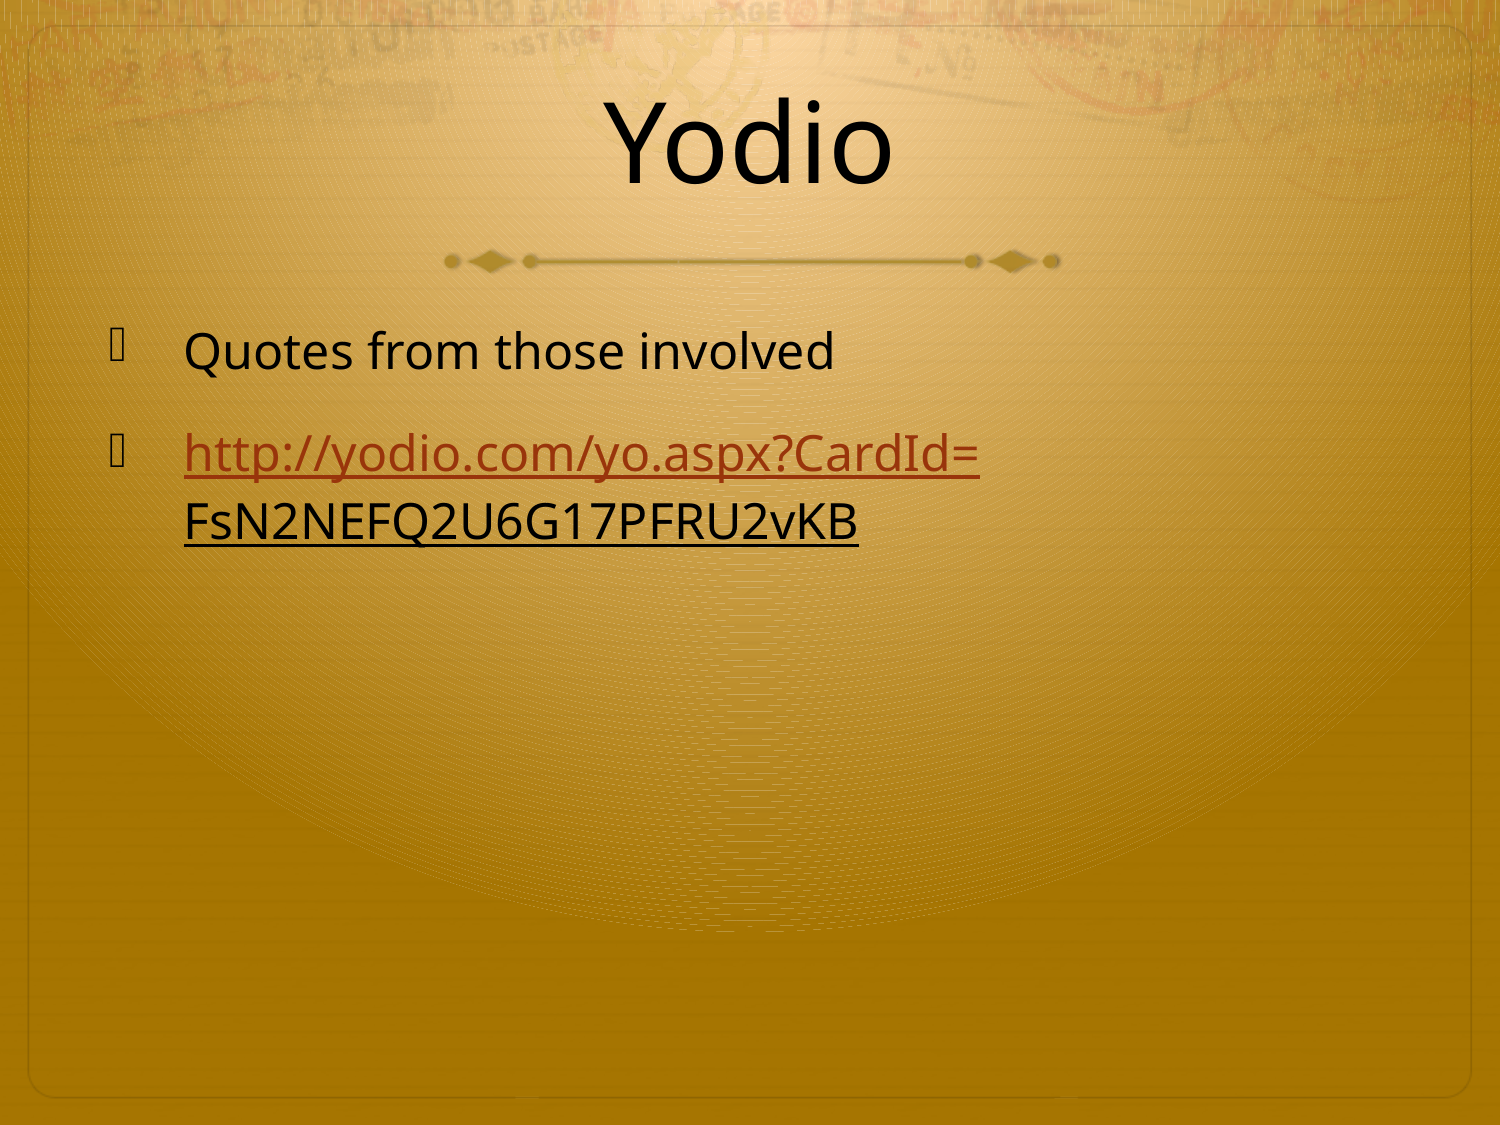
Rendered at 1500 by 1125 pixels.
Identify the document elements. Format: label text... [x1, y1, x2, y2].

picture [0, 0, 1500, 1125]
title Yodio [93, 45, 1407, 233]
list Quotes from those involved http://yodio.com/yo.aspx?CardId=FsN2NEFQ2U6G17PFRU2vKB [93, 312, 1407, 988]
